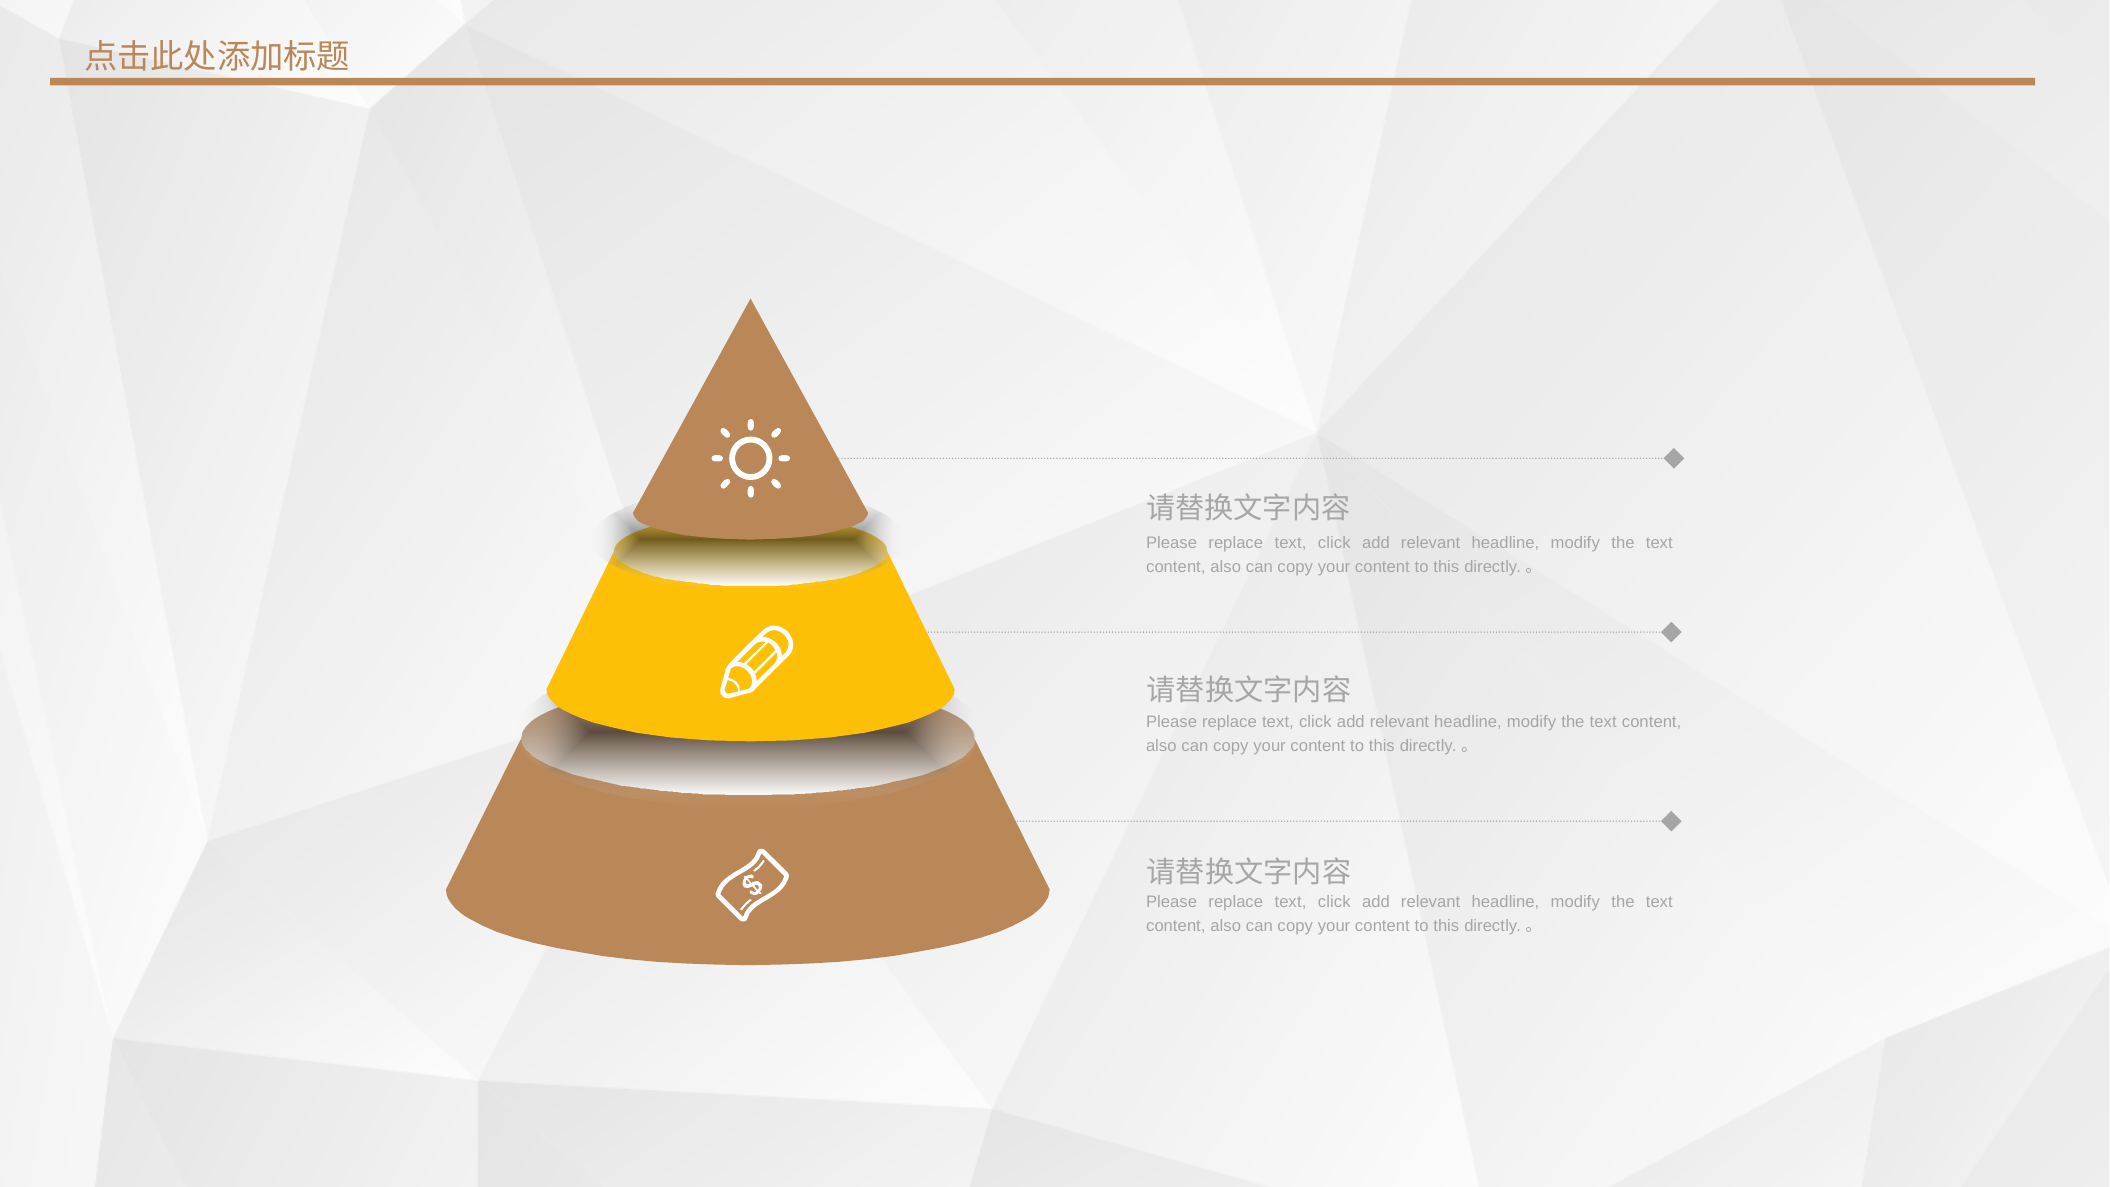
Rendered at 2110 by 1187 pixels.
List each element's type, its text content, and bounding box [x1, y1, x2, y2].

text_box [771, 427, 782, 438]
text_box 请替换文字内容 [1146, 846, 1352, 889]
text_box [715, 848, 790, 922]
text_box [747, 458, 1674, 822]
text_box [720, 427, 731, 438]
picture [0, 0, 2110, 1187]
text_box [729, 436, 773, 480]
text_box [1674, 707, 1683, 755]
text_box [720, 478, 731, 487]
text_box 点击此处添加标题 [69, 27, 380, 86]
text_box [747, 418, 754, 431]
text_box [445, 656, 1050, 966]
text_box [546, 487, 955, 742]
text_box Please replace text, click add relevant headline, modify the text content, also can copy your content to this directly.。 [1146, 886, 1674, 935]
text_box [711, 455, 724, 462]
text_box [647, 298, 838, 487]
